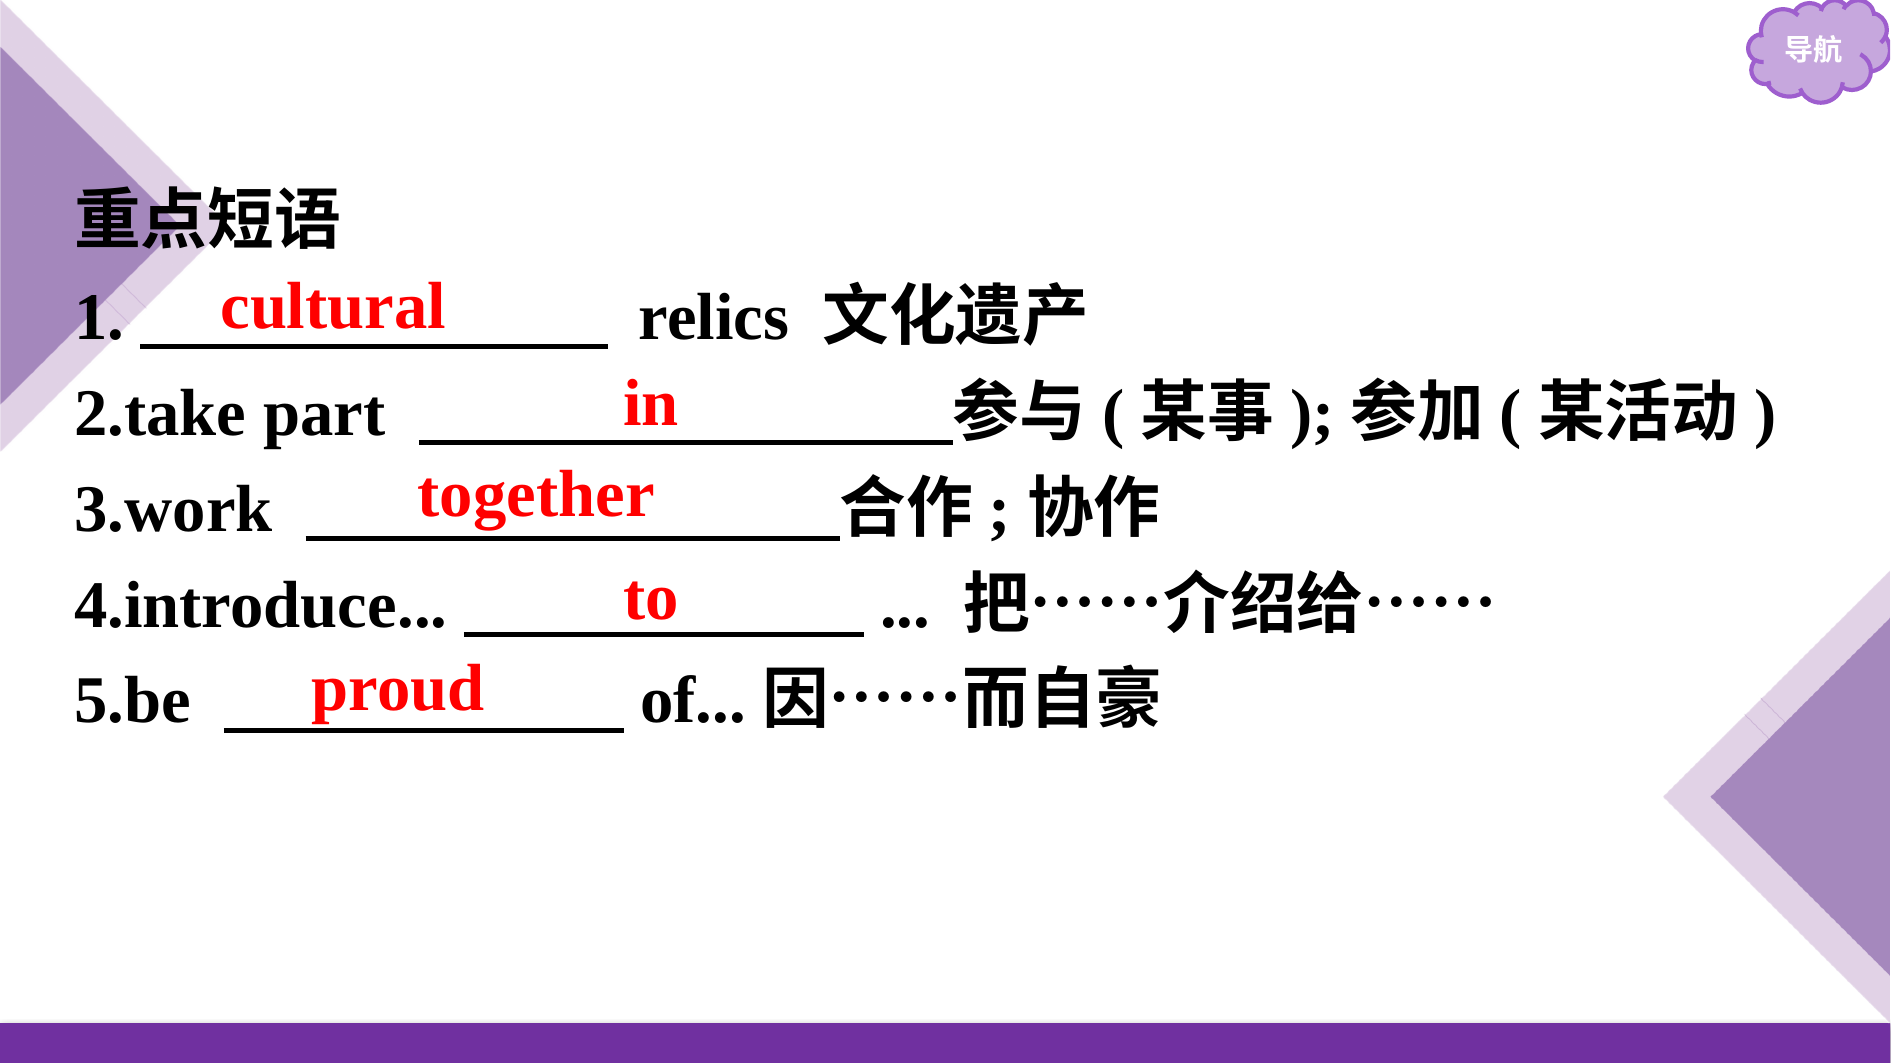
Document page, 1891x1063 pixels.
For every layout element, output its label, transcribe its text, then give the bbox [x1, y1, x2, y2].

text_box together [402, 442, 671, 538]
text_box to [608, 545, 694, 640]
picture [1660, 570, 1890, 1024]
text_box 重点短语 1. relics 文化遗产 2.take part 参与(某事);参加(某活动) 3.work 合作;协作 4.introduce... ... 把……介绍给…… 5.be of...因……而自豪 [59, 153, 1833, 744]
text_box cultural [205, 254, 462, 350]
text_box in [608, 351, 694, 446]
text_box proud [297, 636, 500, 731]
picture [1, 0, 230, 451]
